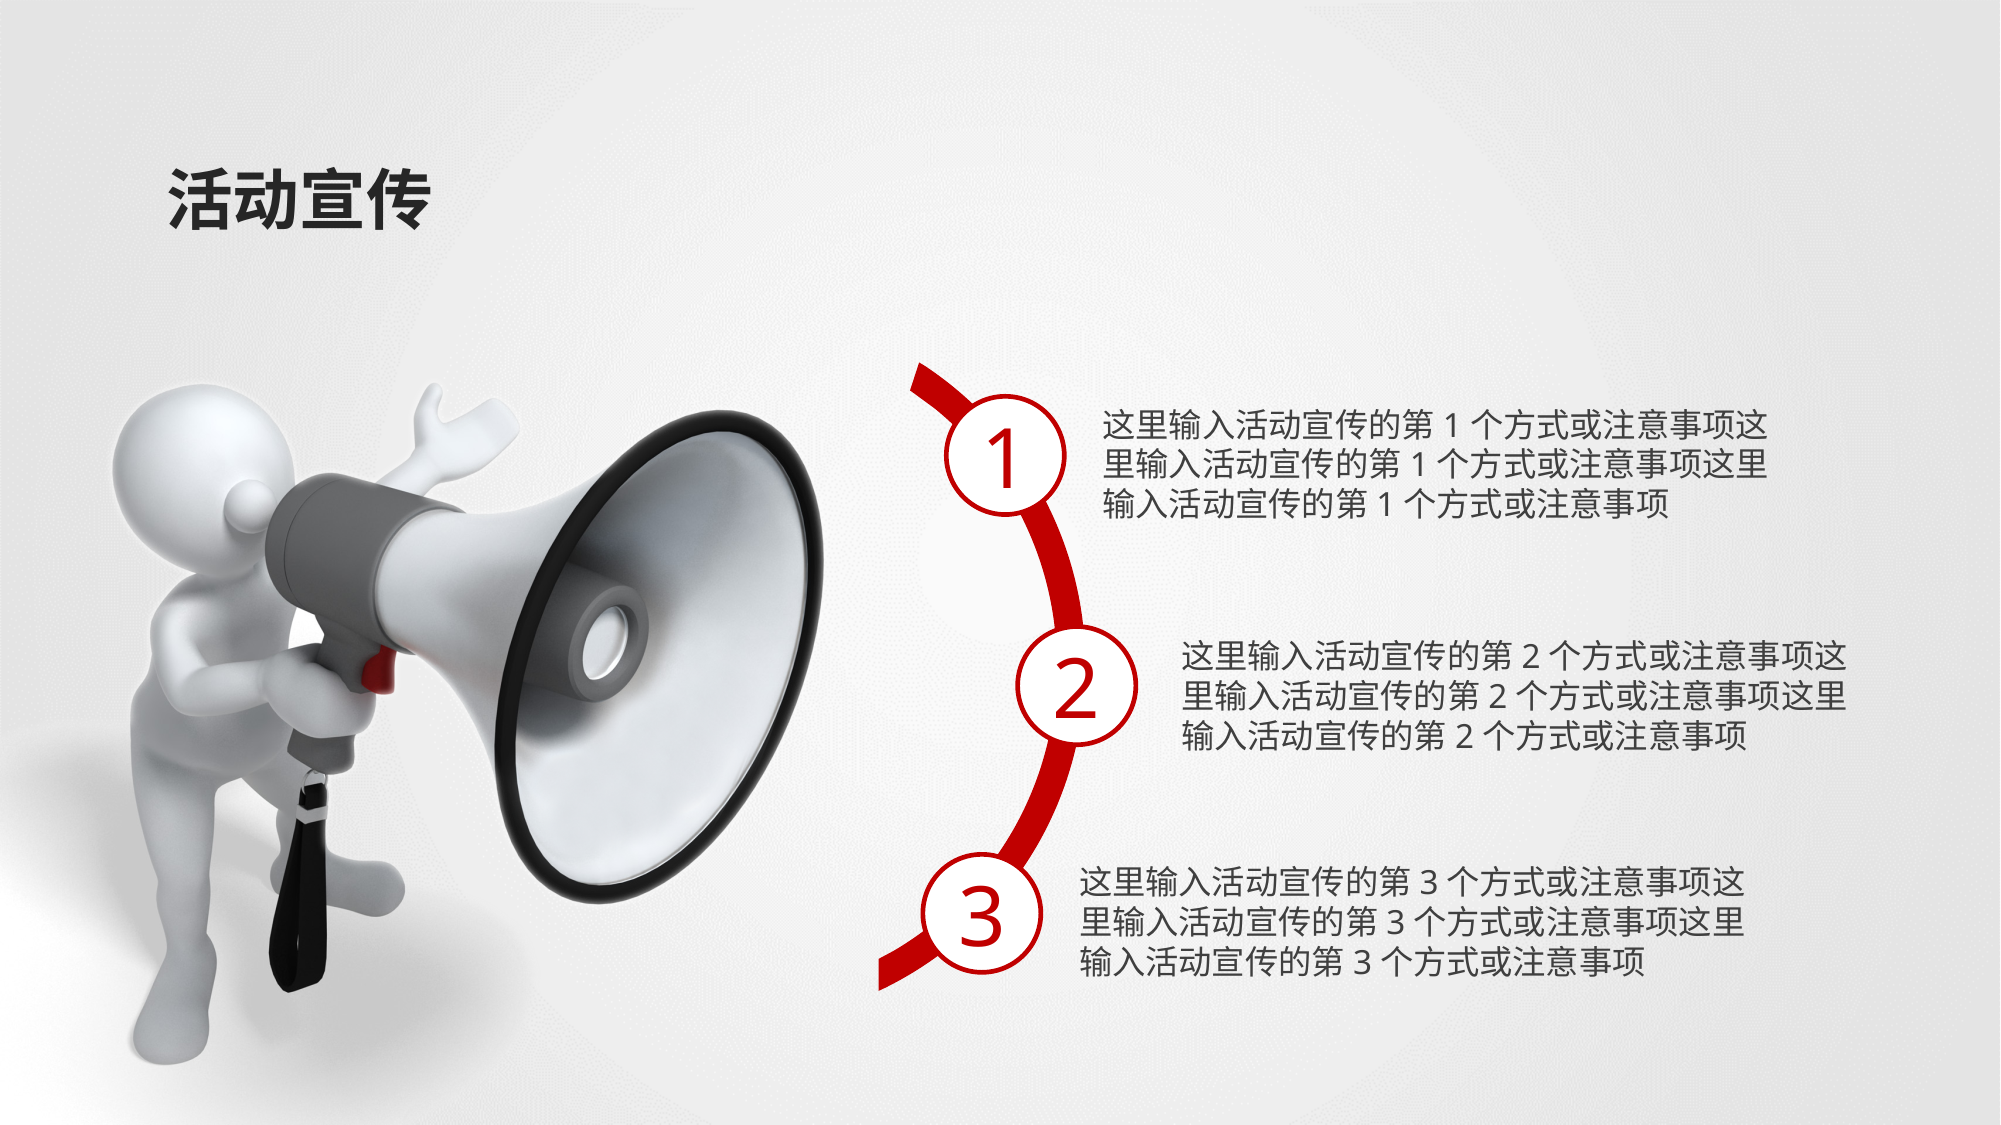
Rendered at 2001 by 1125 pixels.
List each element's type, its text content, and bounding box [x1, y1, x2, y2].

text_box 活动宣传 [151, 150, 832, 244]
text_box 1 [946, 396, 1065, 515]
text_box [910, 362, 974, 426]
text_box [1019, 500, 1084, 630]
text_box 3 [922, 854, 1041, 973]
picture [0, 0, 2001, 1125]
text_box 这里输入活动宣传的第1个方式或注意事项这里输入活动宣传的第1个方式或注意事项这里输入活动宣传的第1个方式或注意事项 [1087, 396, 1816, 531]
text_box 这里输入活动宣传的第3个方式或注意事项这里输入活动宣传的第3个方式或注意事项这里输入活动宣传的第3个方式或注意事项 [1064, 853, 1793, 989]
text_box [883, 930, 940, 989]
text_box 2 [1017, 626, 1136, 745]
text_box [996, 738, 1077, 870]
text_box 这里输入活动宣传的第2个方式或注意事项这里输入活动宣传的第2个方式或注意事项这里输入活动宣传的第2个方式或注意事项 [1166, 627, 1894, 763]
